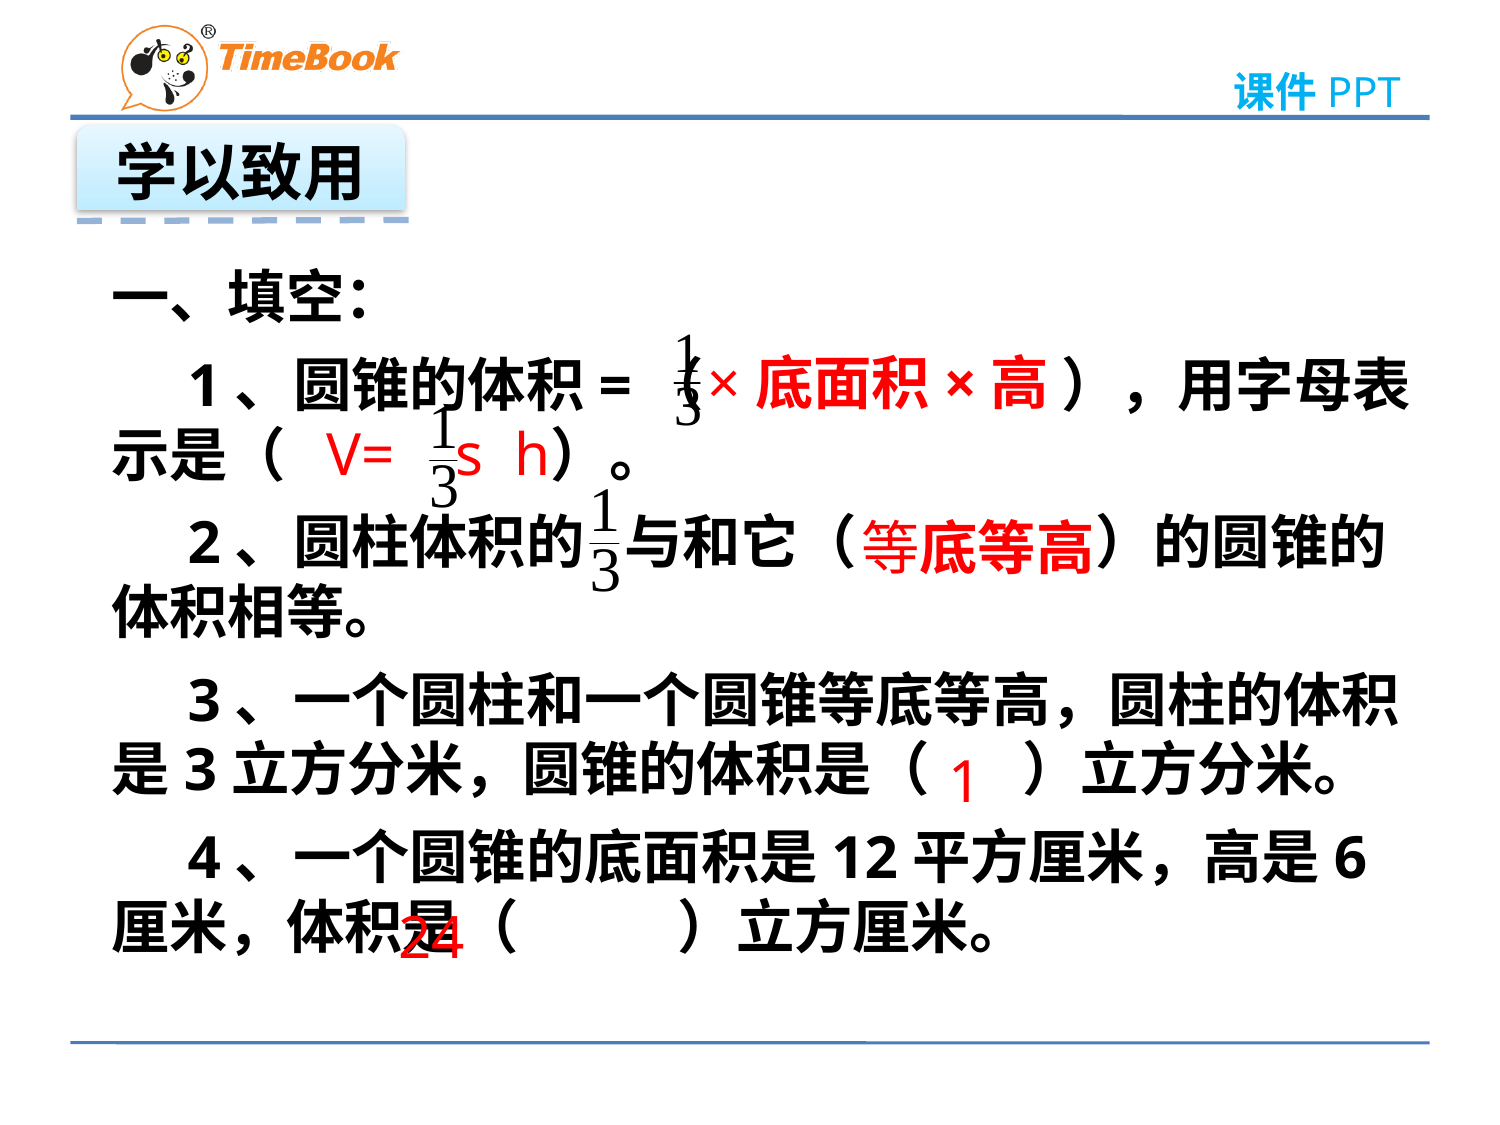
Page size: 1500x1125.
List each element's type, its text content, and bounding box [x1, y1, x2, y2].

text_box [584, 525, 625, 599]
text_box 学以致用 [76, 124, 406, 212]
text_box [631, 326, 1270, 433]
text_box [962, 603, 1200, 689]
picture [118, 22, 408, 113]
text_box 一、填空： 1、圆锥的体积=（ ），用字母表示是（ ）。 2、圆柱体积的 与和它（ ）的圆锥的体积相等。 3、一个圆柱和一个圆锥等底等高，圆柱的体积是3立方分米，圆锥的体积是（ ）立方分米。 4、一个圆锥的底面积是12平方厘米，高是6厘米，体积是（ ）立方厘米。 [96, 252, 1447, 968]
text_box 等底等高 [846, 503, 1235, 589]
text_box 1 [933, 737, 1034, 822]
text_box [311, 396, 692, 517]
text_box 24 [383, 893, 697, 978]
